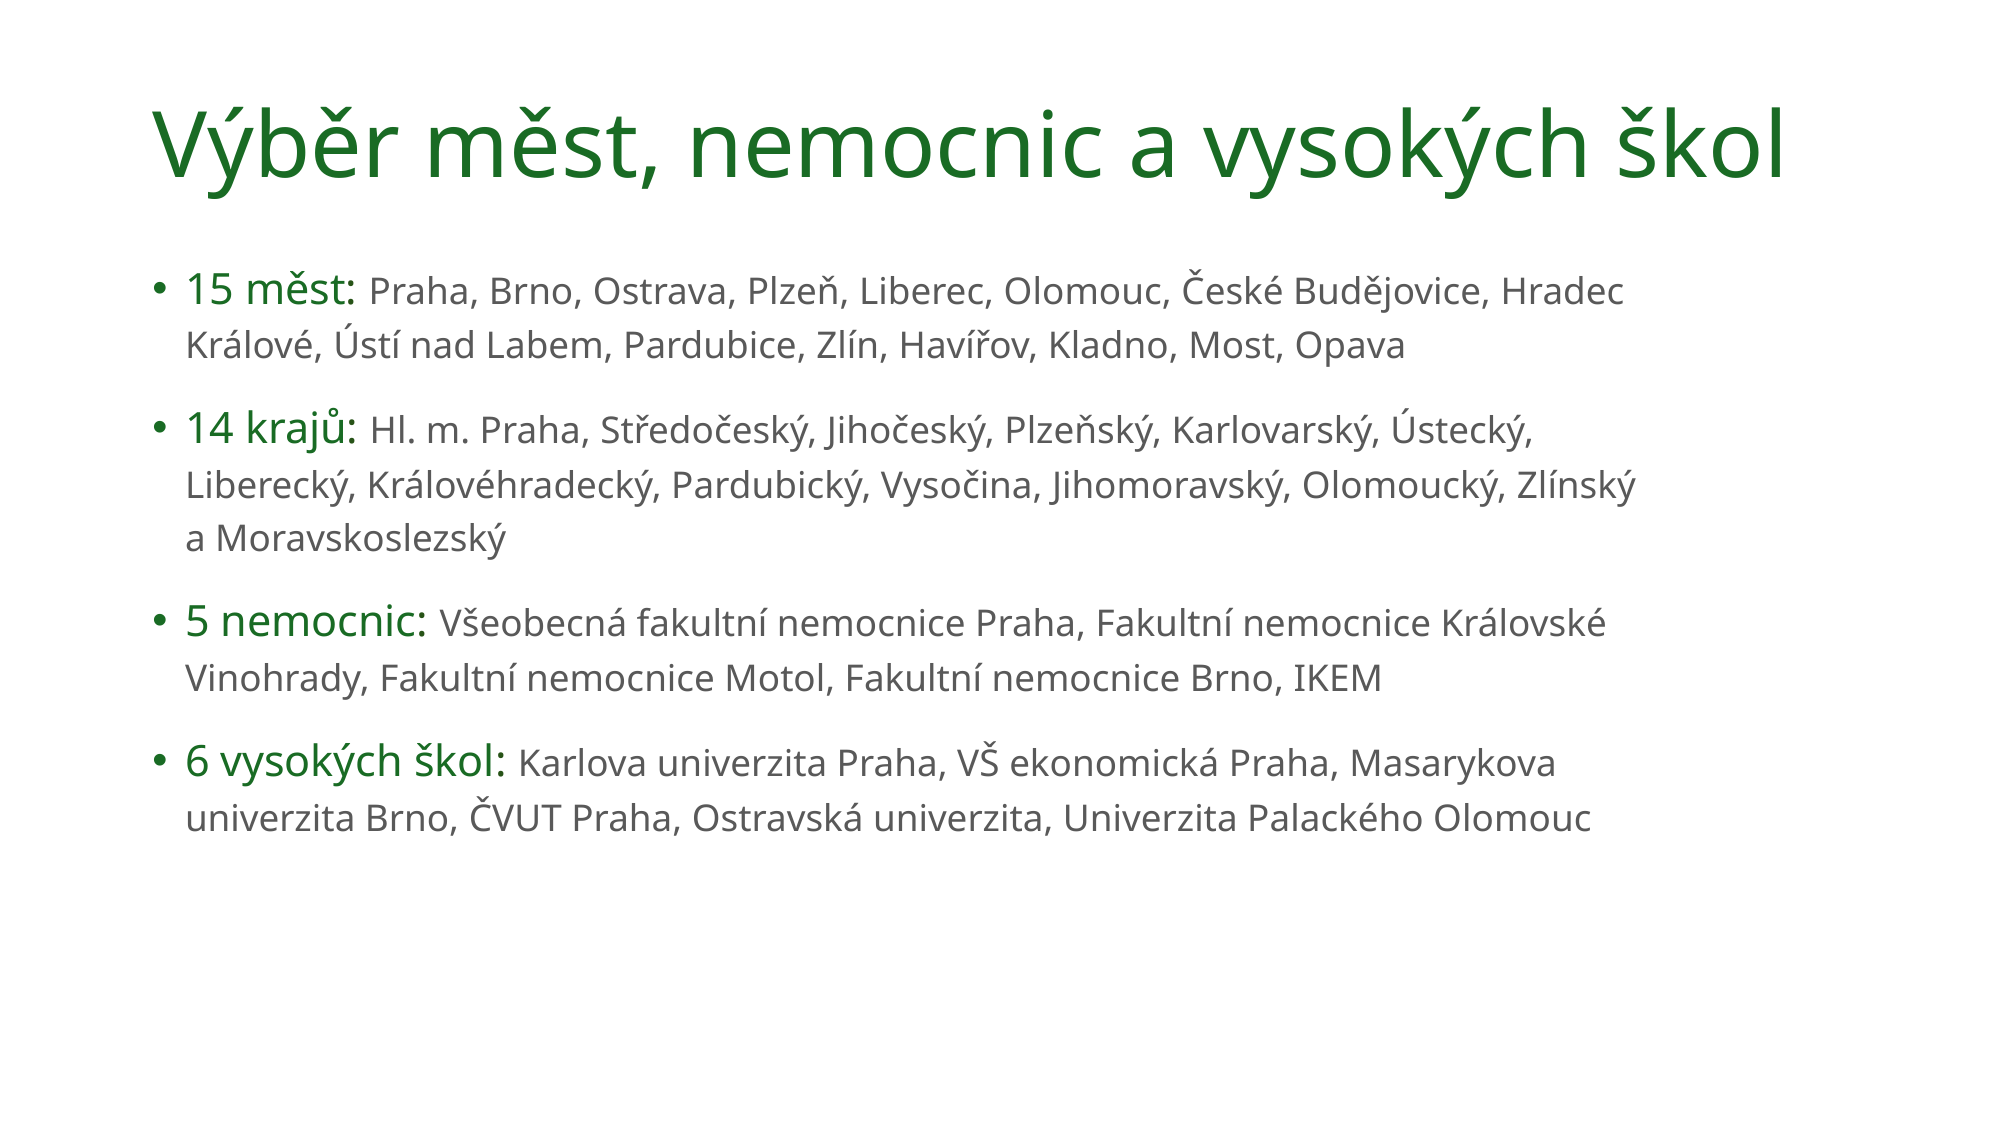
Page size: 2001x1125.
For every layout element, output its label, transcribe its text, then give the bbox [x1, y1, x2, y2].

title Výběr měst, nemocnic a vysokých škol [137, 59, 1863, 236]
list 15 měst: Praha, Brno, Ostrava, Plzeň, Liberec, Olomouc, České Budějovice, Hradec Králové, Ústí nad Labem, Pardubice, Zlín, Havířov, Kladno, Most, Opava 14 krajů: Hl. m. Praha, Středočeský, Jihočeský, Plzeňský, Karlovarský, Ústecký, Liberecký, Královéhradecký, Pardubický, Vysočina, Jihomoravský, Olomoucký, Zlínský a Moravskoslezský 5 nemocnic: Všeobecná fakultní nemocnice Praha, Fakultní nemocnice Královské Vinohrady, Fakultní nemocnice Motol, Fakultní nemocnice Brno, IKEM 6 vysokých škol: Karlova univerzita Praha, VŠ ekonomická Praha, Masarykova univerzita Brno, ČVUT Praha, Ostravská univerzita, Univerzita Palackého Olomouc [137, 243, 1659, 961]
